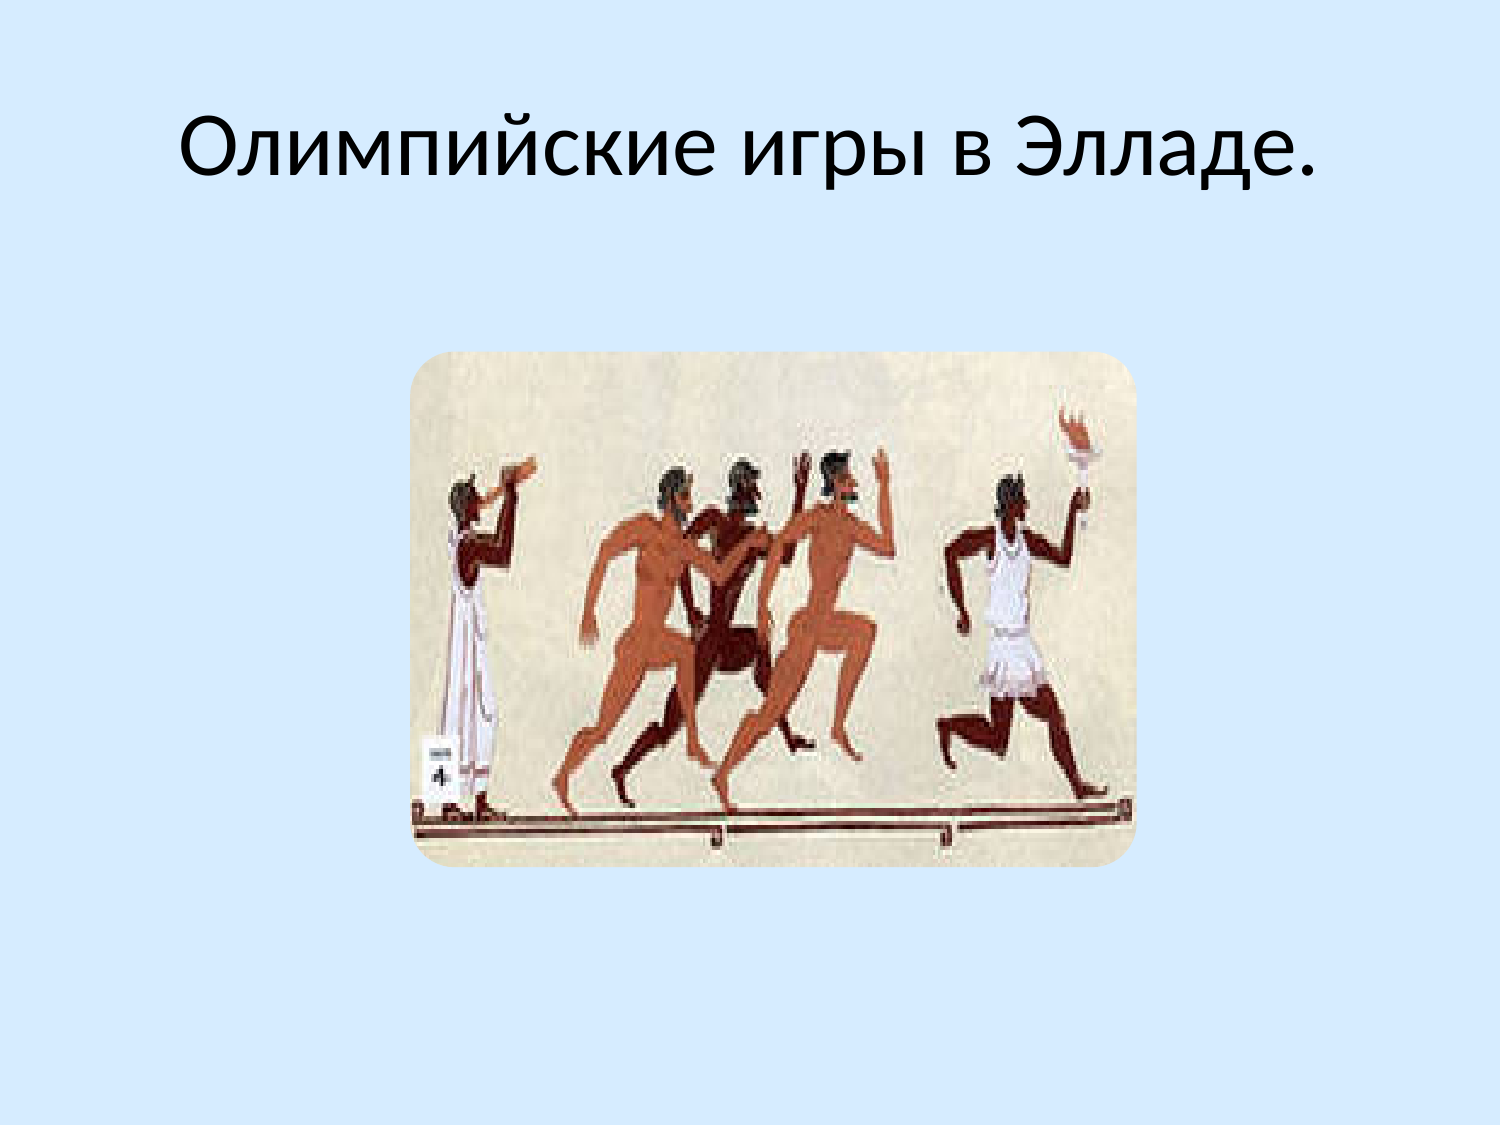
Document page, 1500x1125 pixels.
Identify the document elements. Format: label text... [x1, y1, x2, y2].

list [409, 351, 1137, 868]
title Олимпийские игры в Элладе. [75, 45, 1425, 233]
